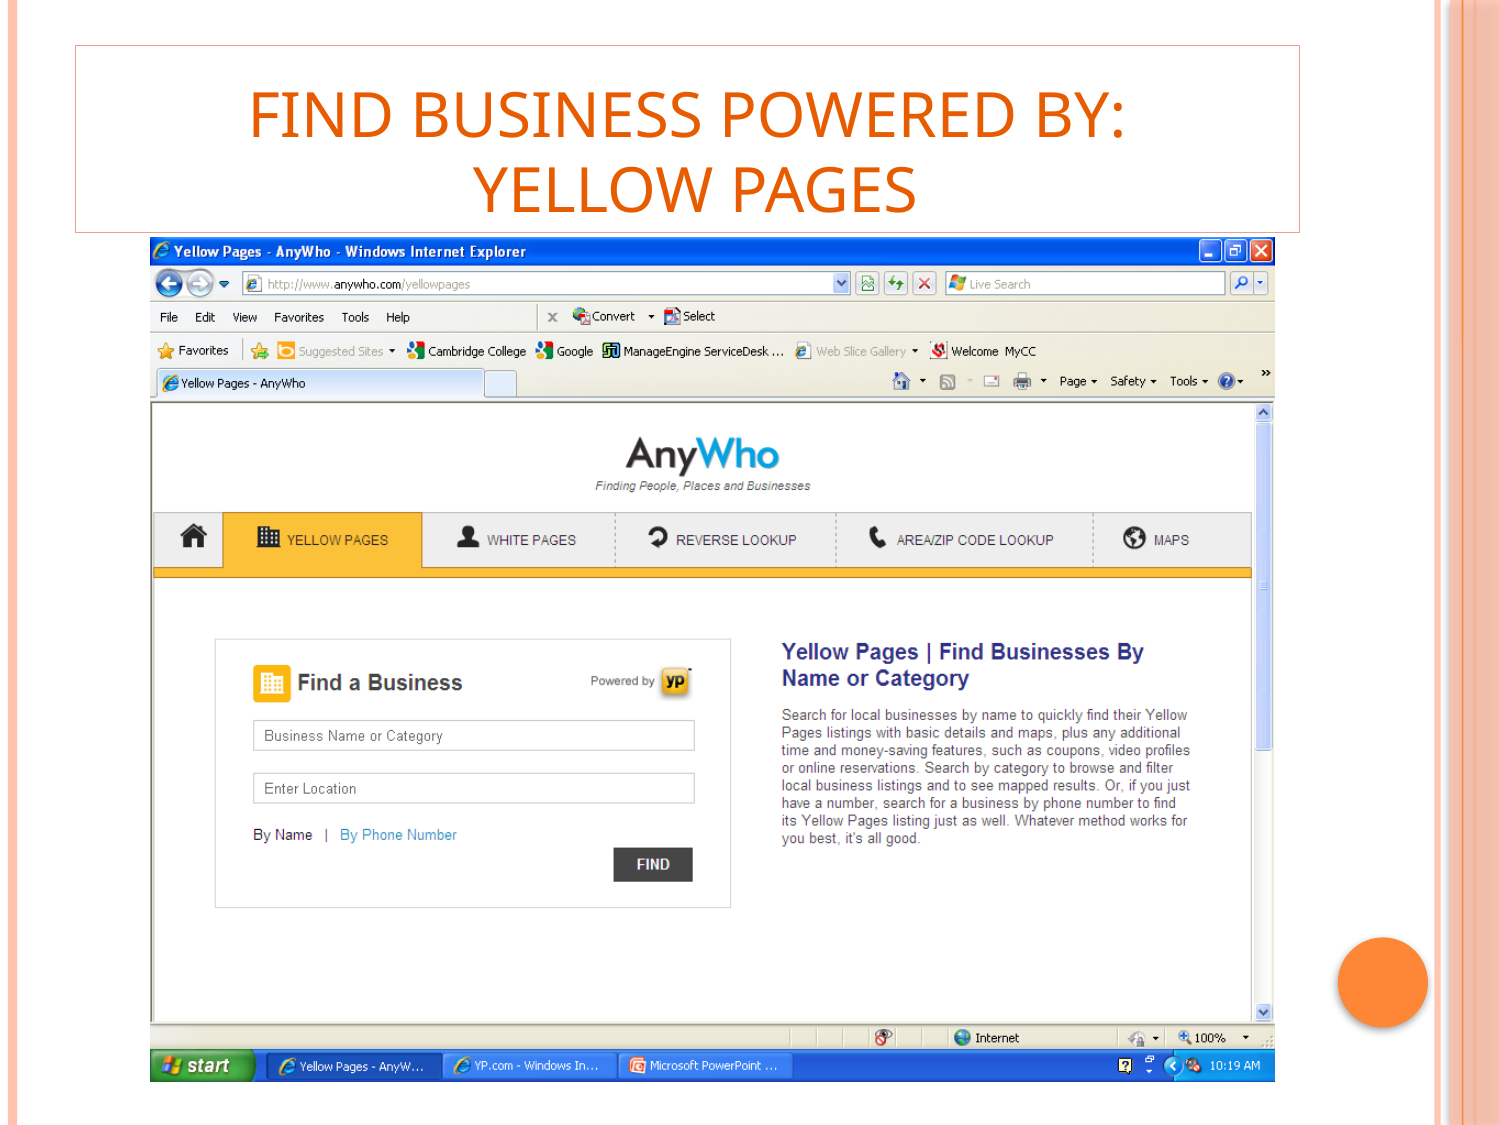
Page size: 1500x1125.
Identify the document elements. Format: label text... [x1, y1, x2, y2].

title Find business powered by: yellow pages [75, 45, 1300, 233]
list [149, 236, 1276, 1082]
